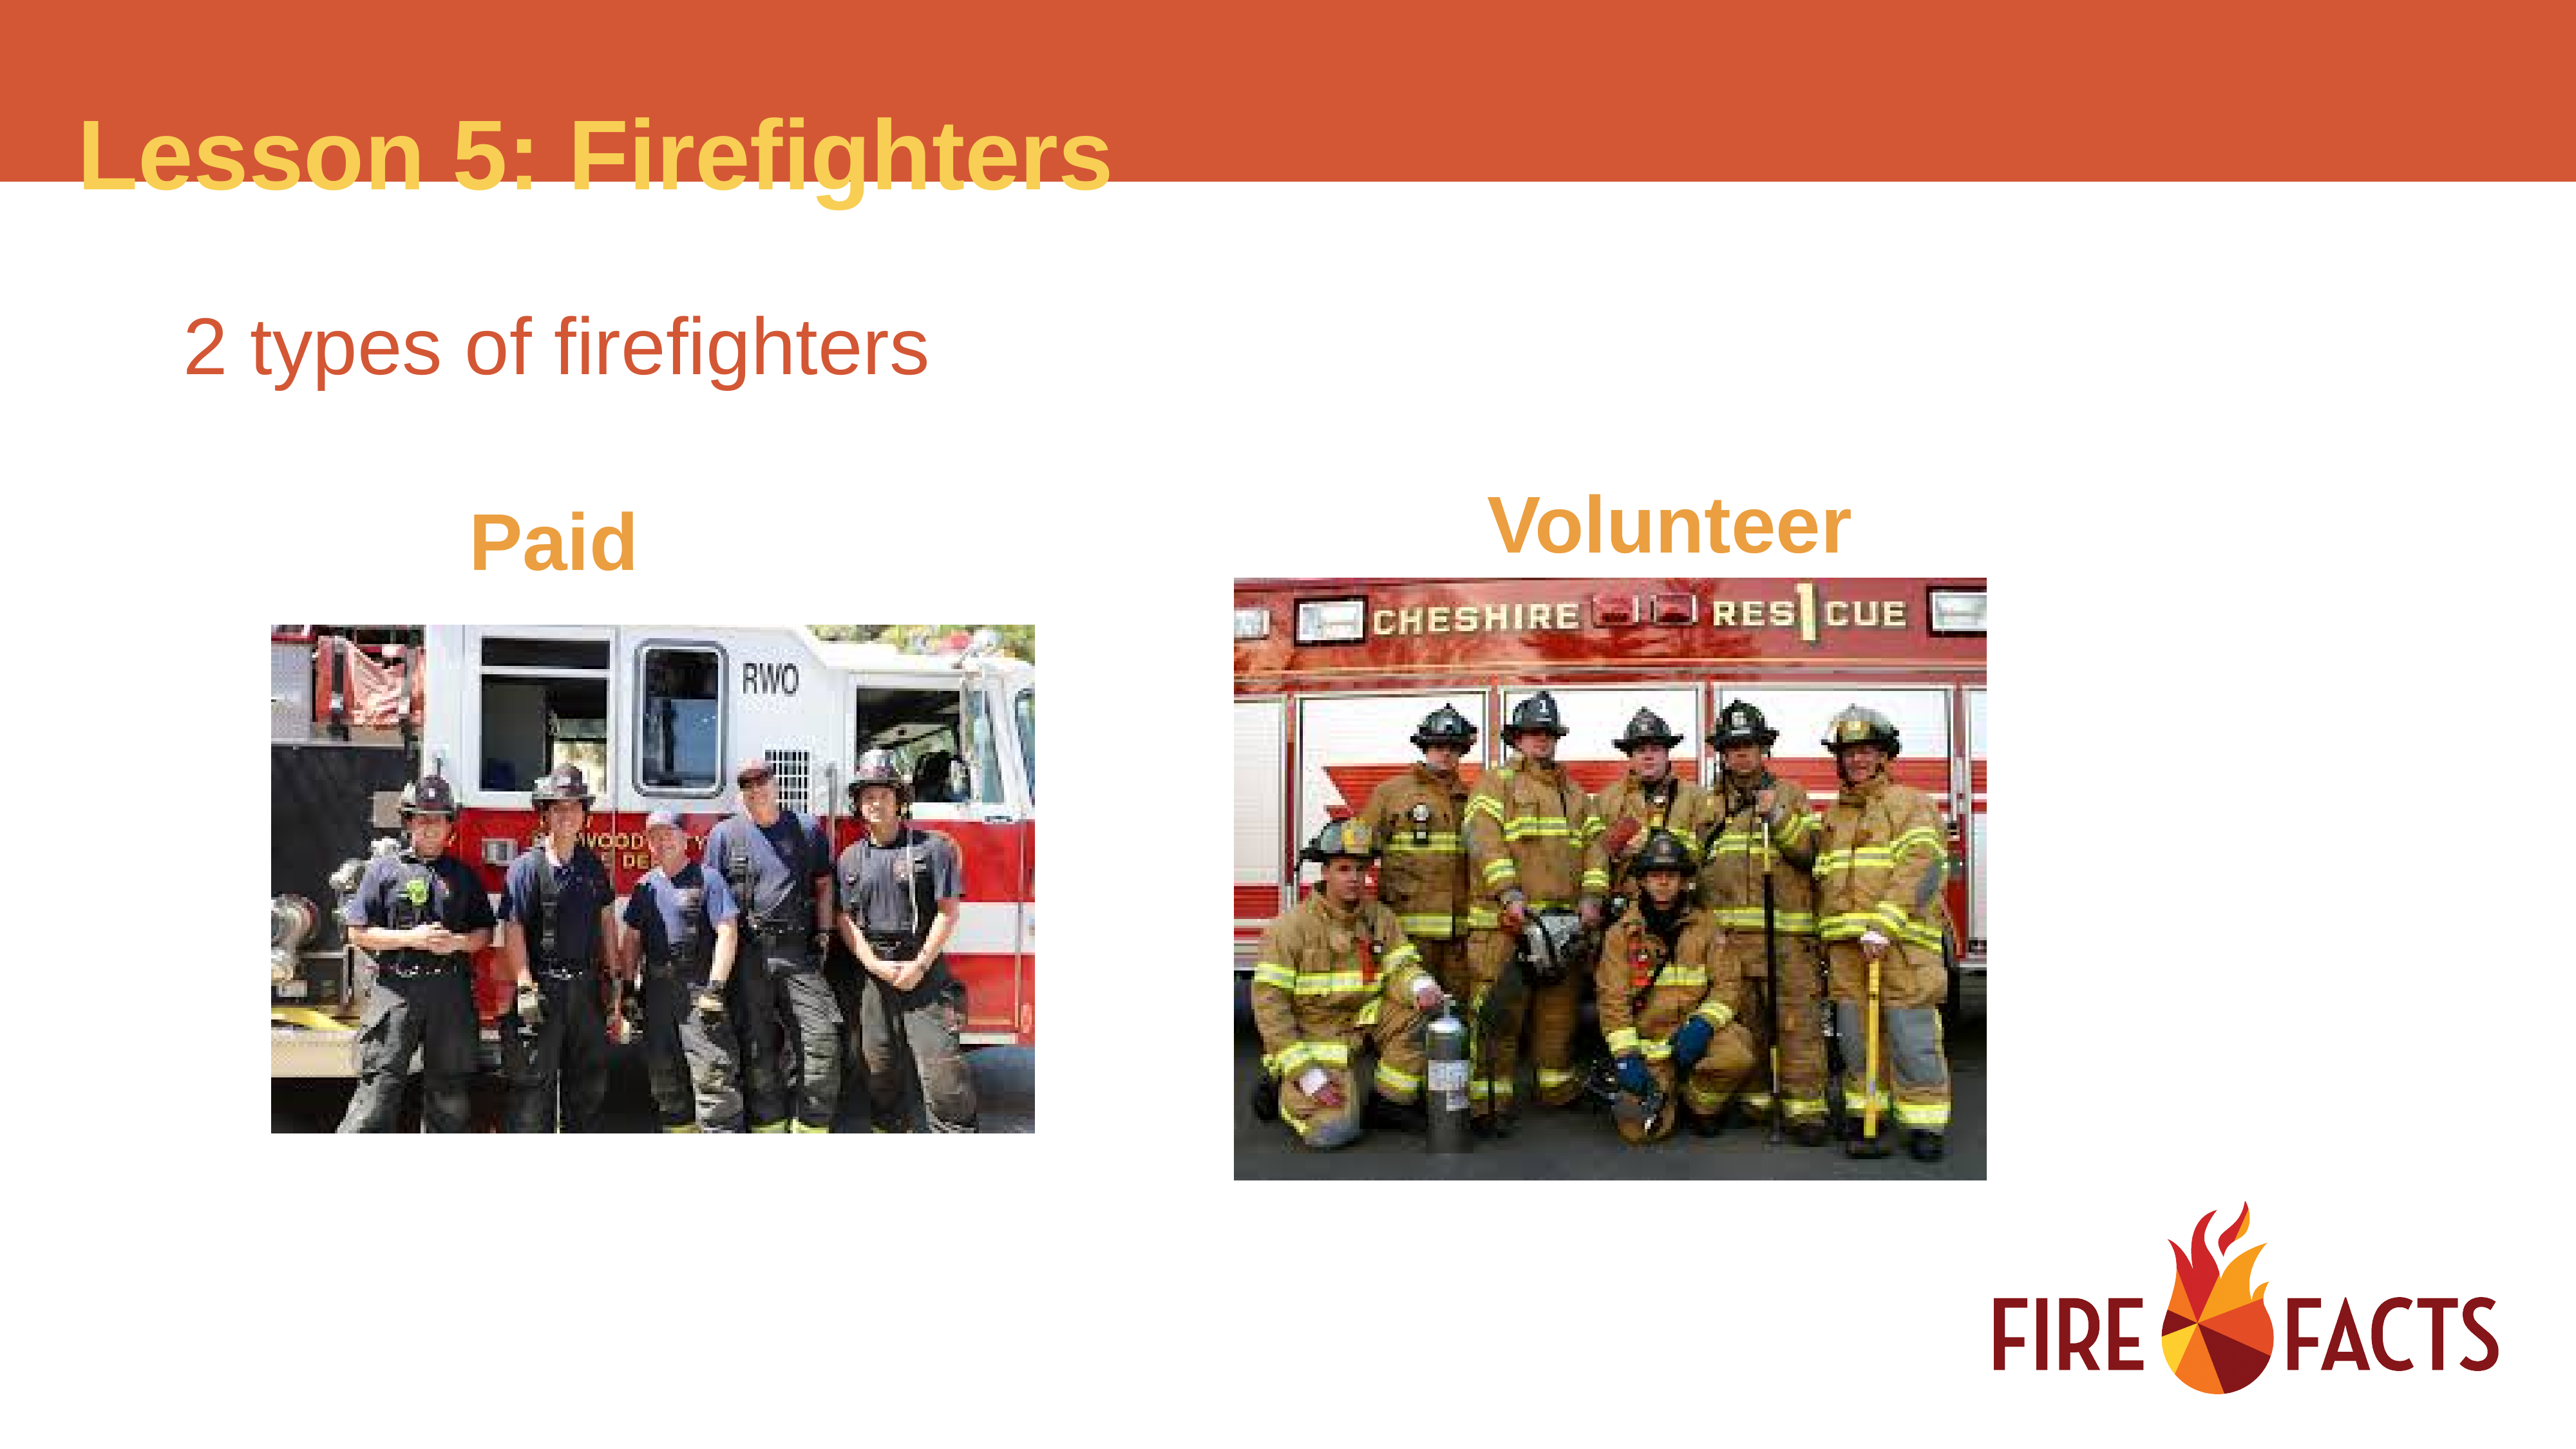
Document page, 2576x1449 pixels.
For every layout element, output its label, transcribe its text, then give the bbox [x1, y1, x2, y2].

picture [1234, 578, 1987, 1181]
list Paid [439, 484, 867, 592]
picture [1981, 1186, 2508, 1408]
picture [271, 625, 1035, 1133]
text_box Volunteer [1457, 444, 1885, 578]
text_box 2 types of firefighters [153, 288, 2276, 396]
text_box [0, 0, 2576, 182]
text_box Lesson 5: Firefighters [72, 84, 1464, 215]
